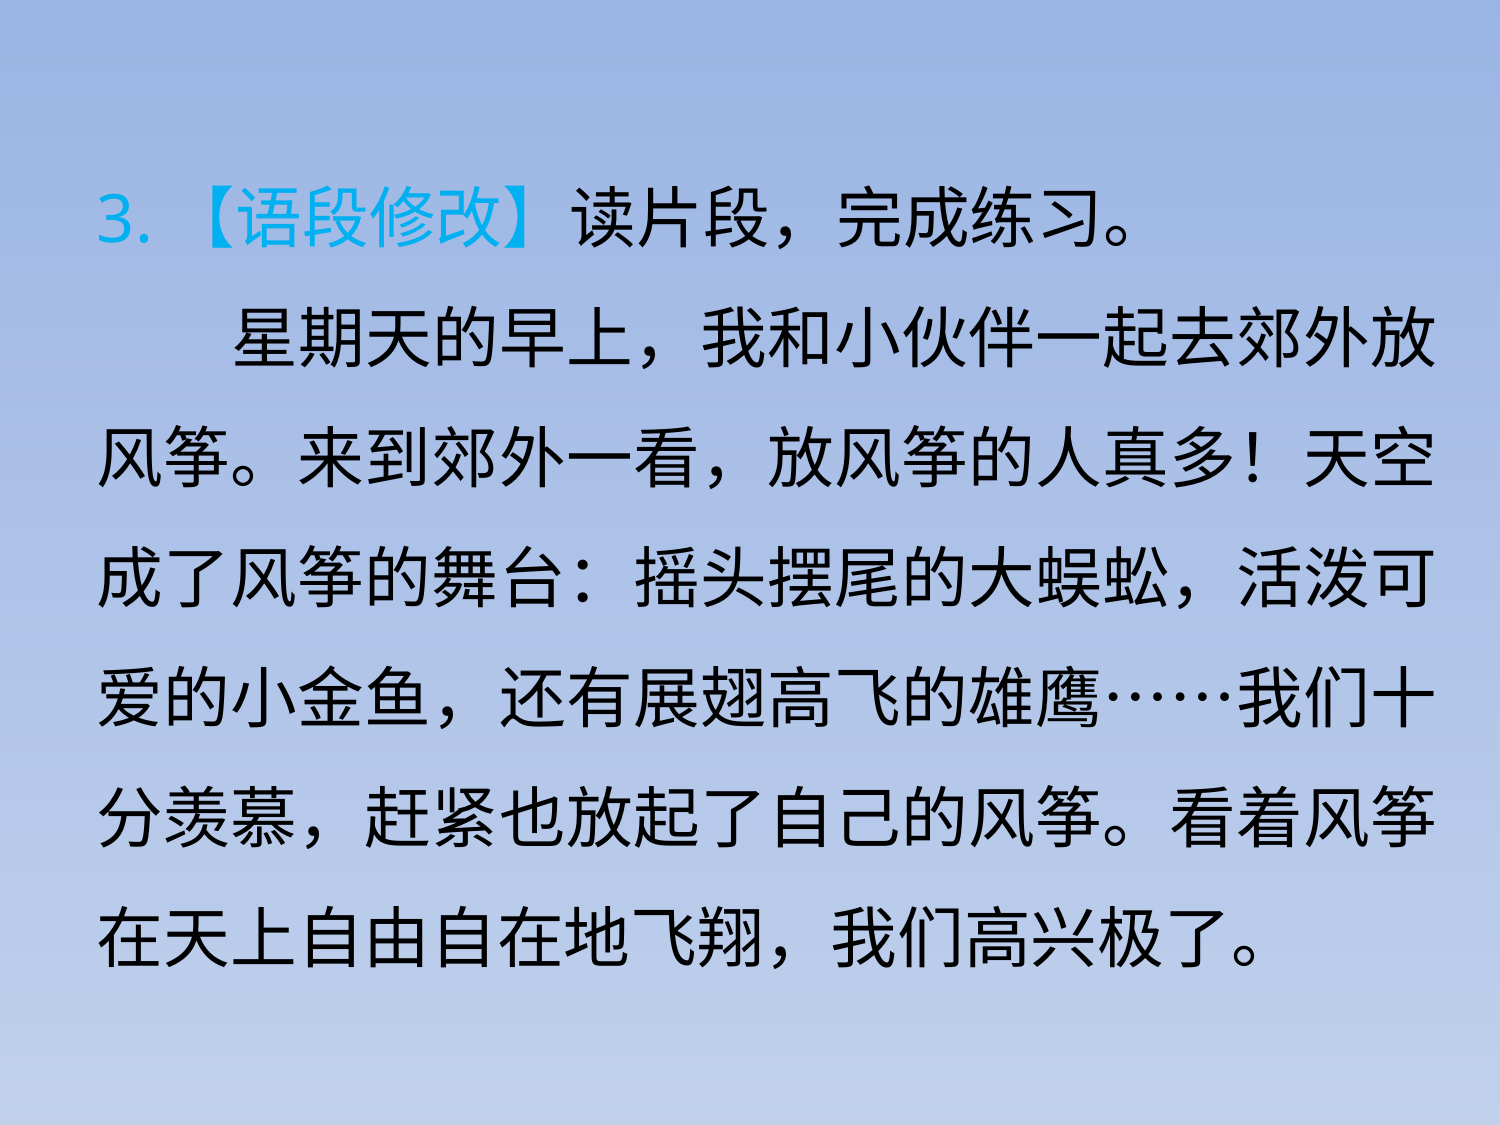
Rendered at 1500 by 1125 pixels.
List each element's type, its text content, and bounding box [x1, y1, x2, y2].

text_box 3.【语段修改】读片段，完成练习。 星期天的早上，我和小伙伴一起去郊外放风筝。来到郊外一看，放风筝的人真多！天空成了风筝的舞台：摇头摆尾的大蜈蚣，活泼可爱的小金鱼，还有展翅高飞的雄鹰……我们十分羡慕，赶紧也放起了自己的风筝。看着风筝在天上自由自在地飞翔，我们高兴极了。 [82, 128, 1454, 984]
